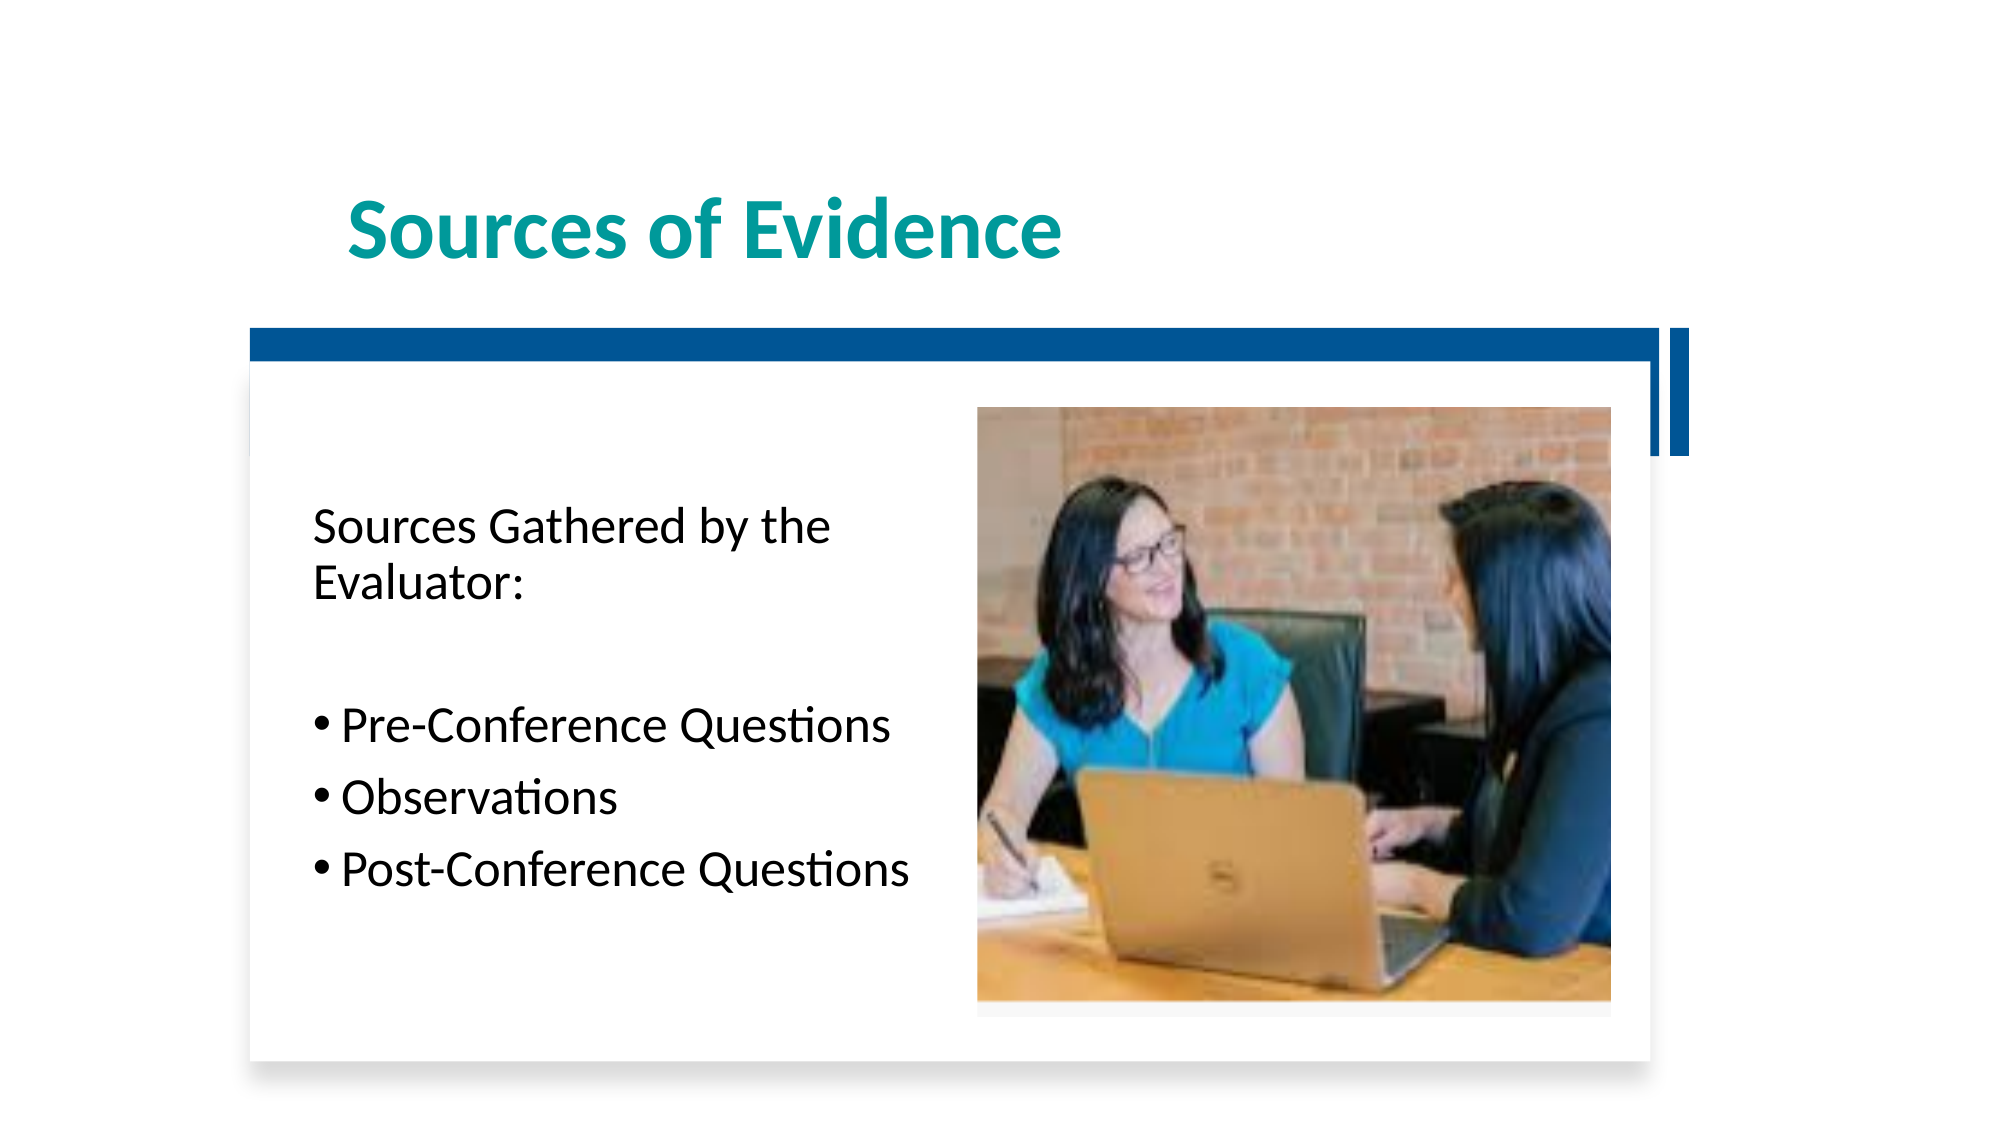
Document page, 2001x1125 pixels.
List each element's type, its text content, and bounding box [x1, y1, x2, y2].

text_box [249, 360, 1651, 1062]
picture [977, 407, 1611, 1017]
list Sources Gathered by the Evaluator: Pre-Conference Questions Observations Post-Conference Questions [312, 426, 967, 1024]
text_box [1669, 327, 1690, 457]
title Sources of Evidence Continued [347, 63, 1587, 277]
text_box [249, 0, 1751, 1125]
text_box [249, 327, 1660, 394]
